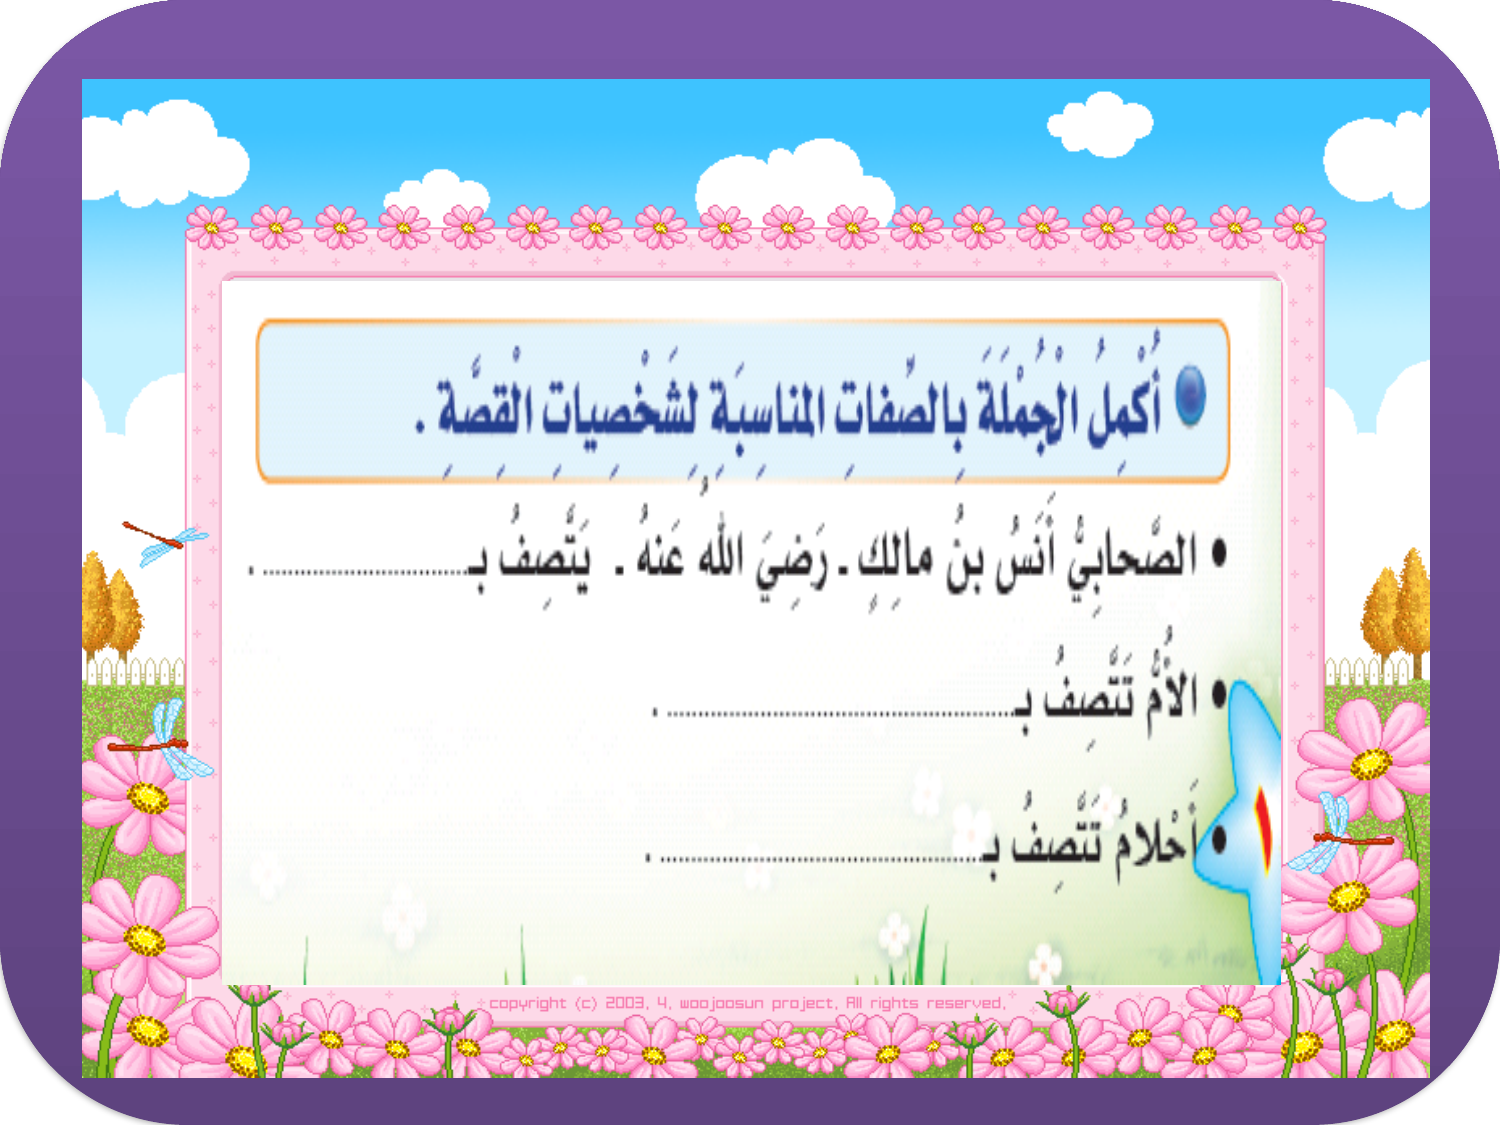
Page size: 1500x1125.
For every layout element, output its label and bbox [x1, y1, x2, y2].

text_box [0, 0, 1500, 1125]
picture [81, 79, 1430, 1079]
